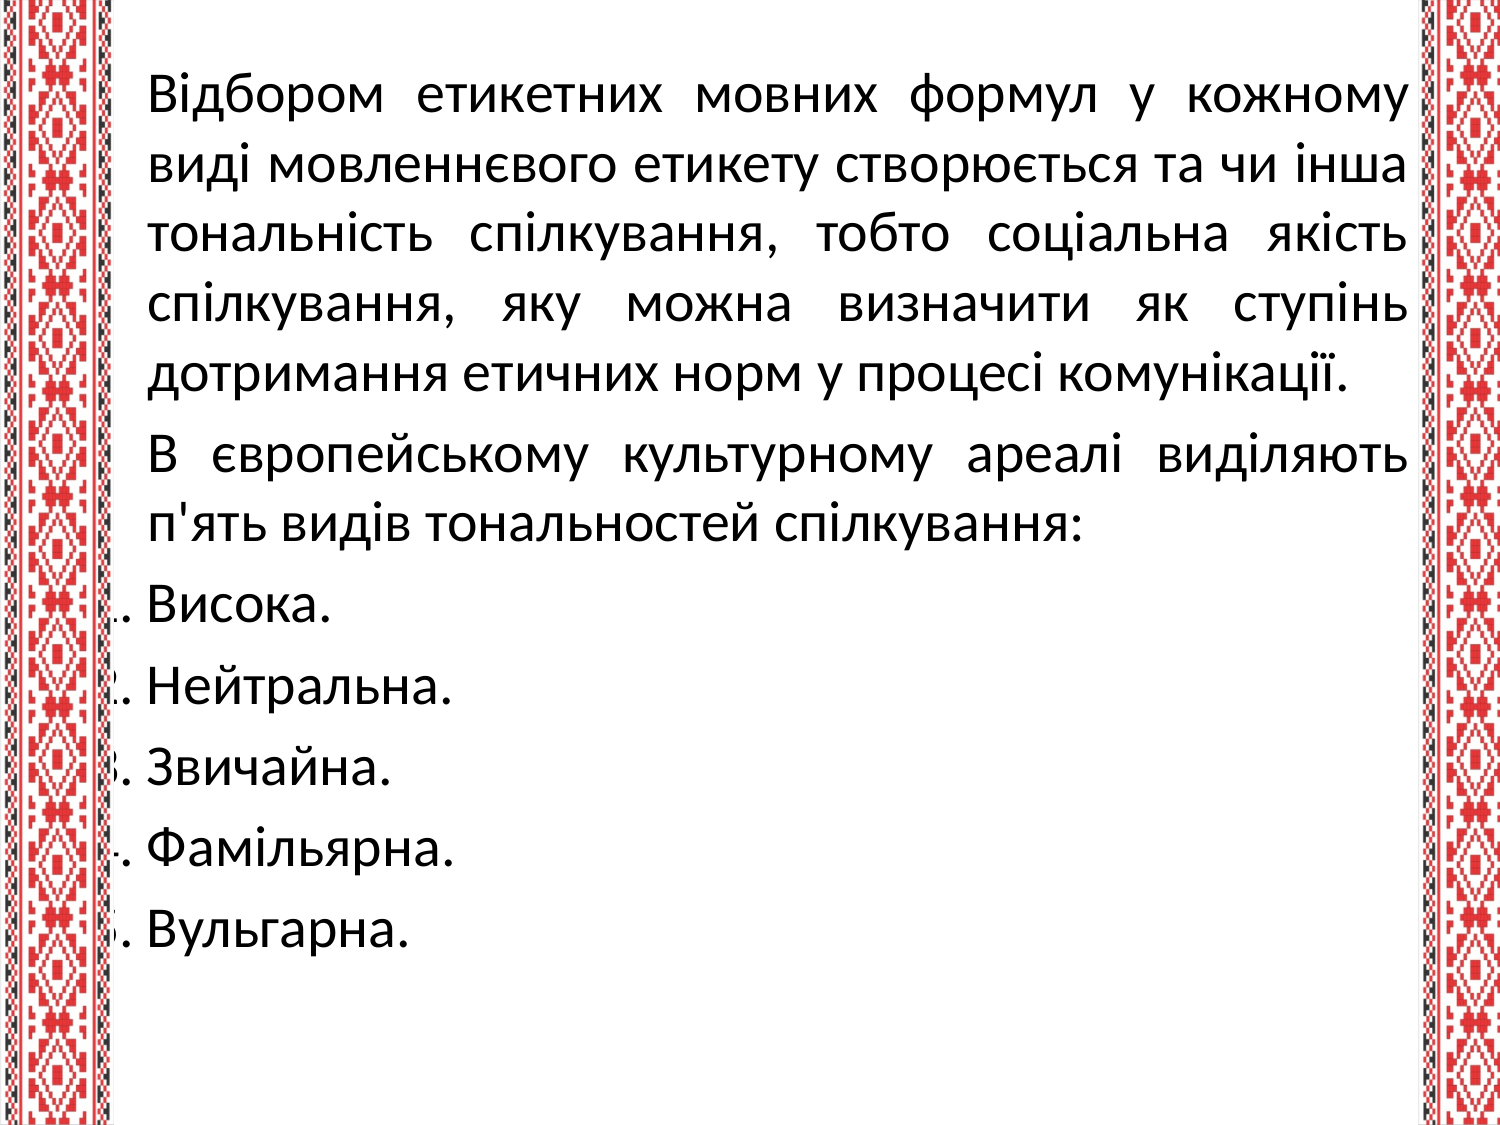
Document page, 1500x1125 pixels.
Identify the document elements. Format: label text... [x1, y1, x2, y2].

picture [0, 1, 620, 1124]
picture [911, 1, 1500, 1124]
list Відбором етикетних мовних формул у кожному виді мовленнєвого етикету створюється та чи інша тональність спілкування, тобто соціальна якість спілкування, яку можна визначити як ступінь дотримання етичних норм у процесі комунікації. В європейському культурному ареалі виділяють п'ять видів тональностей спілкування: 1. Висока. 2. Нейтральна. 3. Звичайна. 4. Фамільярна. 5. Вульгарна. [114, 46, 1418, 1005]
